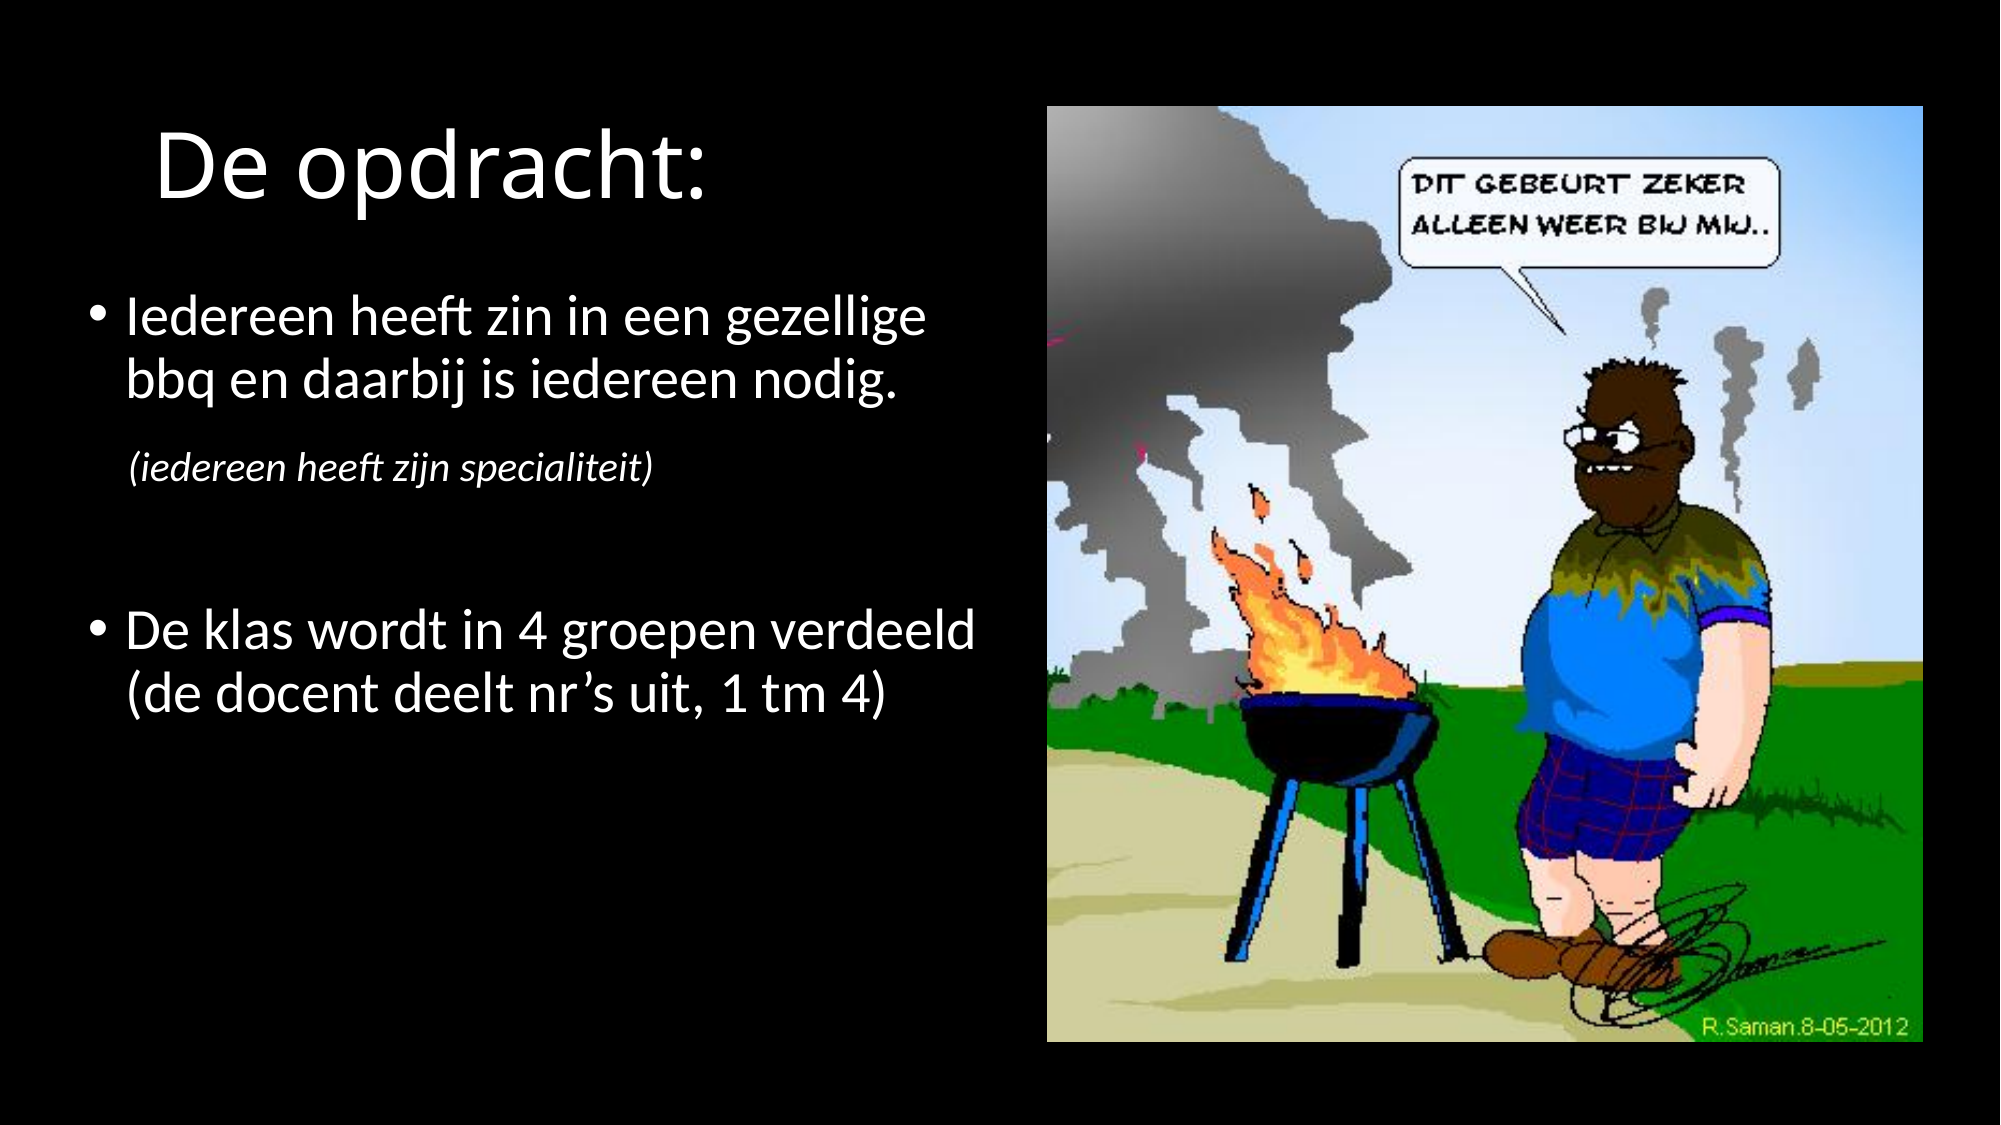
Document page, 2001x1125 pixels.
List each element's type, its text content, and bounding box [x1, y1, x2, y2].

picture [1047, 106, 1923, 1042]
list Iedereen heeft zin in een gezellige bbq en daarbij is iedereen nodig. (iedereen heeft zijn specialiteit) De klas wordt in 4 groepen verdeeld (de docent deelt nr’s uit, 1 tm 4) [72, 277, 1019, 992]
title De opdracht: [137, 59, 1863, 278]
